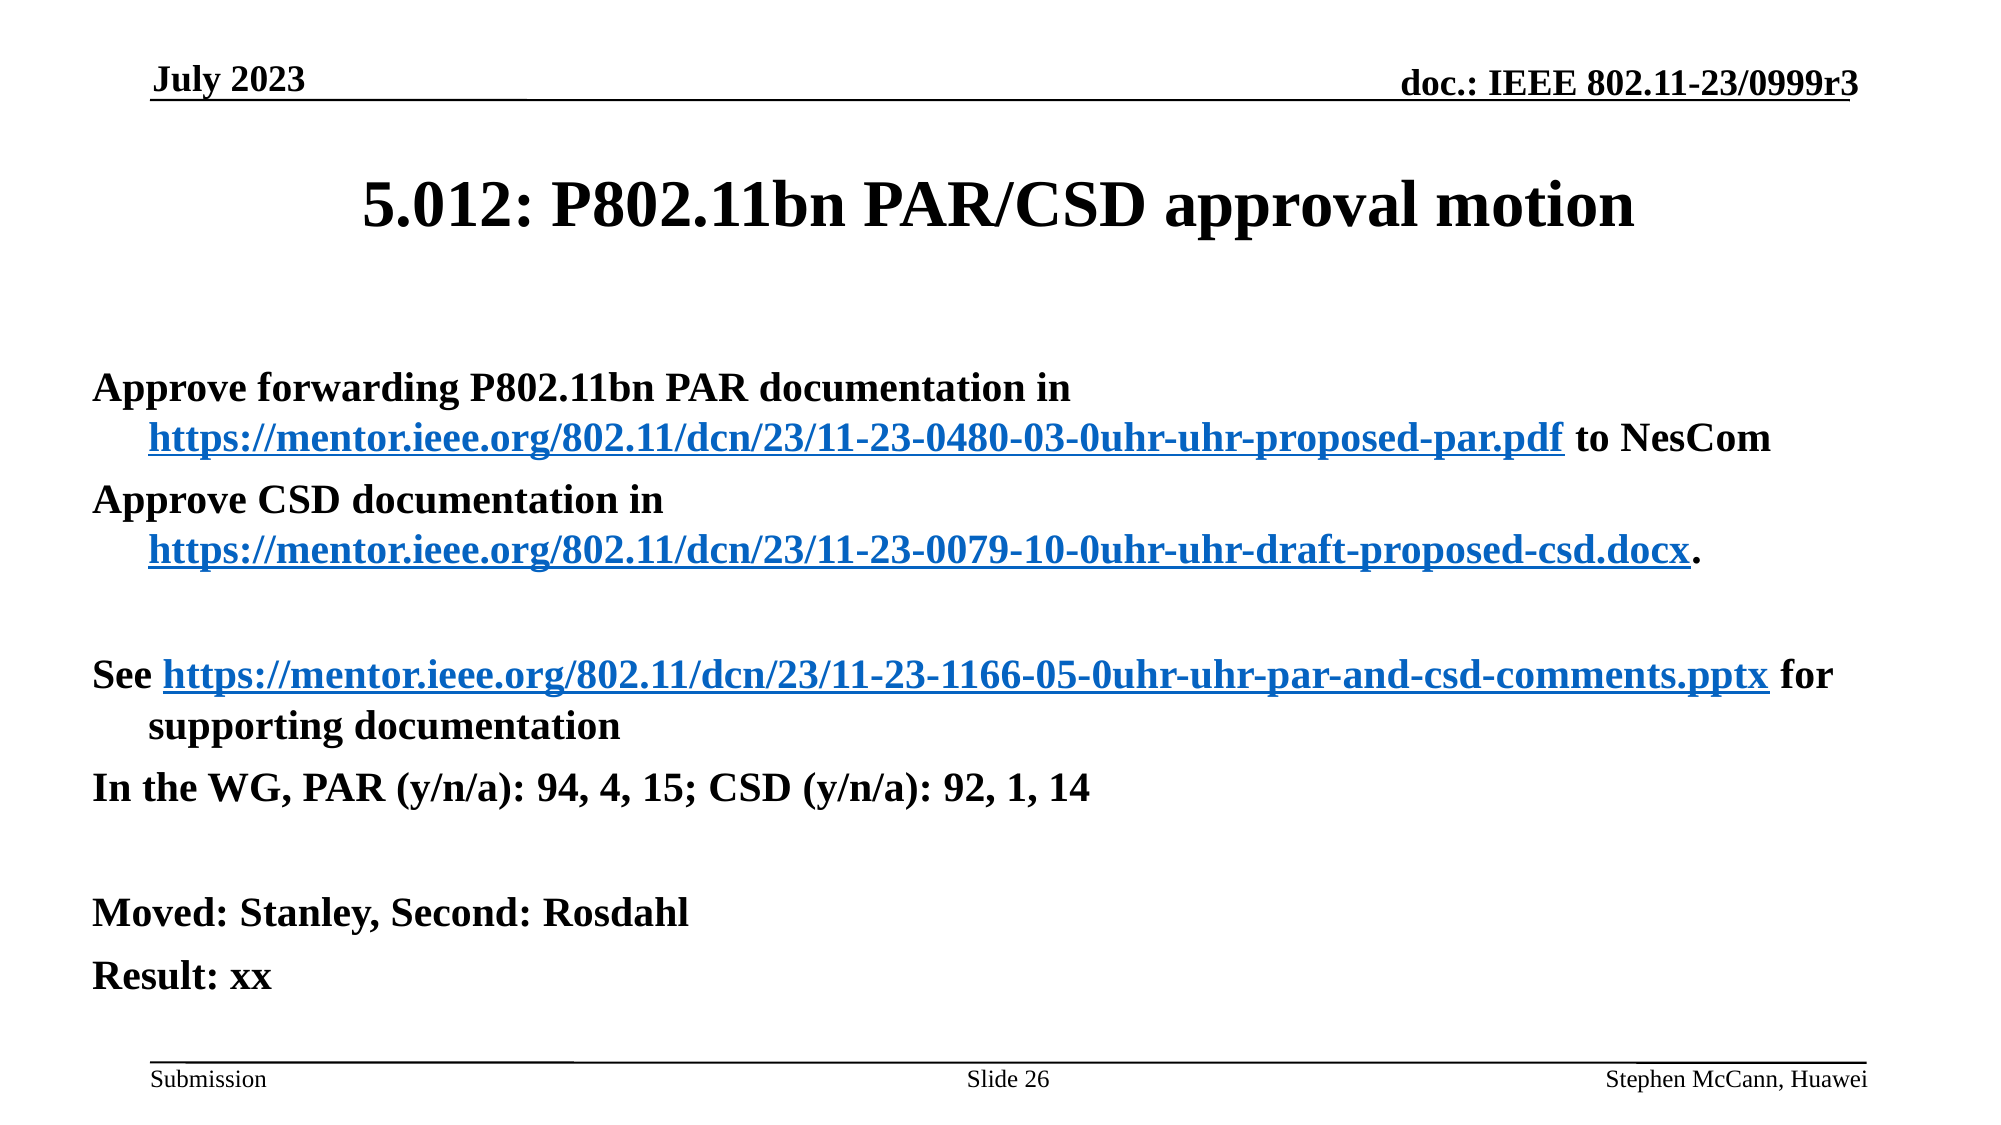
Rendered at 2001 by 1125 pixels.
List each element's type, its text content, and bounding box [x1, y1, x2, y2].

slide_number Slide 26 [950, 1061, 1067, 1123]
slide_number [152, 54, 563, 100]
title 5.012: P802.11bn PAR/CSD approval motion [149, 112, 1850, 288]
list Approve forwarding P802.11bn PAR documentation in https://mentor.ieee.org/802.11/dcn/23/11-23-0480-03-0uhr-uhr-proposed-par.pdf to NesCom Approve CSD documentation in https://mentor.ieee.org/802.11/dcn/23/11-23-0079-10-0uhr-uhr-draft-proposed-csd.docx. See https://mentor.ieee.org/802.11/dcn/23/11-23-1166-05-0uhr-uhr-par-and-csd-comments.pptx for supporting documentation In the WG, PAR (y/n/a): 94, 4, 15; CSD (y/n/a): 92, 1, 14 Moved: Stanley, Second: Rosdahl Result: xx [76, 289, 1940, 1063]
footer Stephen McCann, Huawei [1171, 1061, 1869, 1093]
